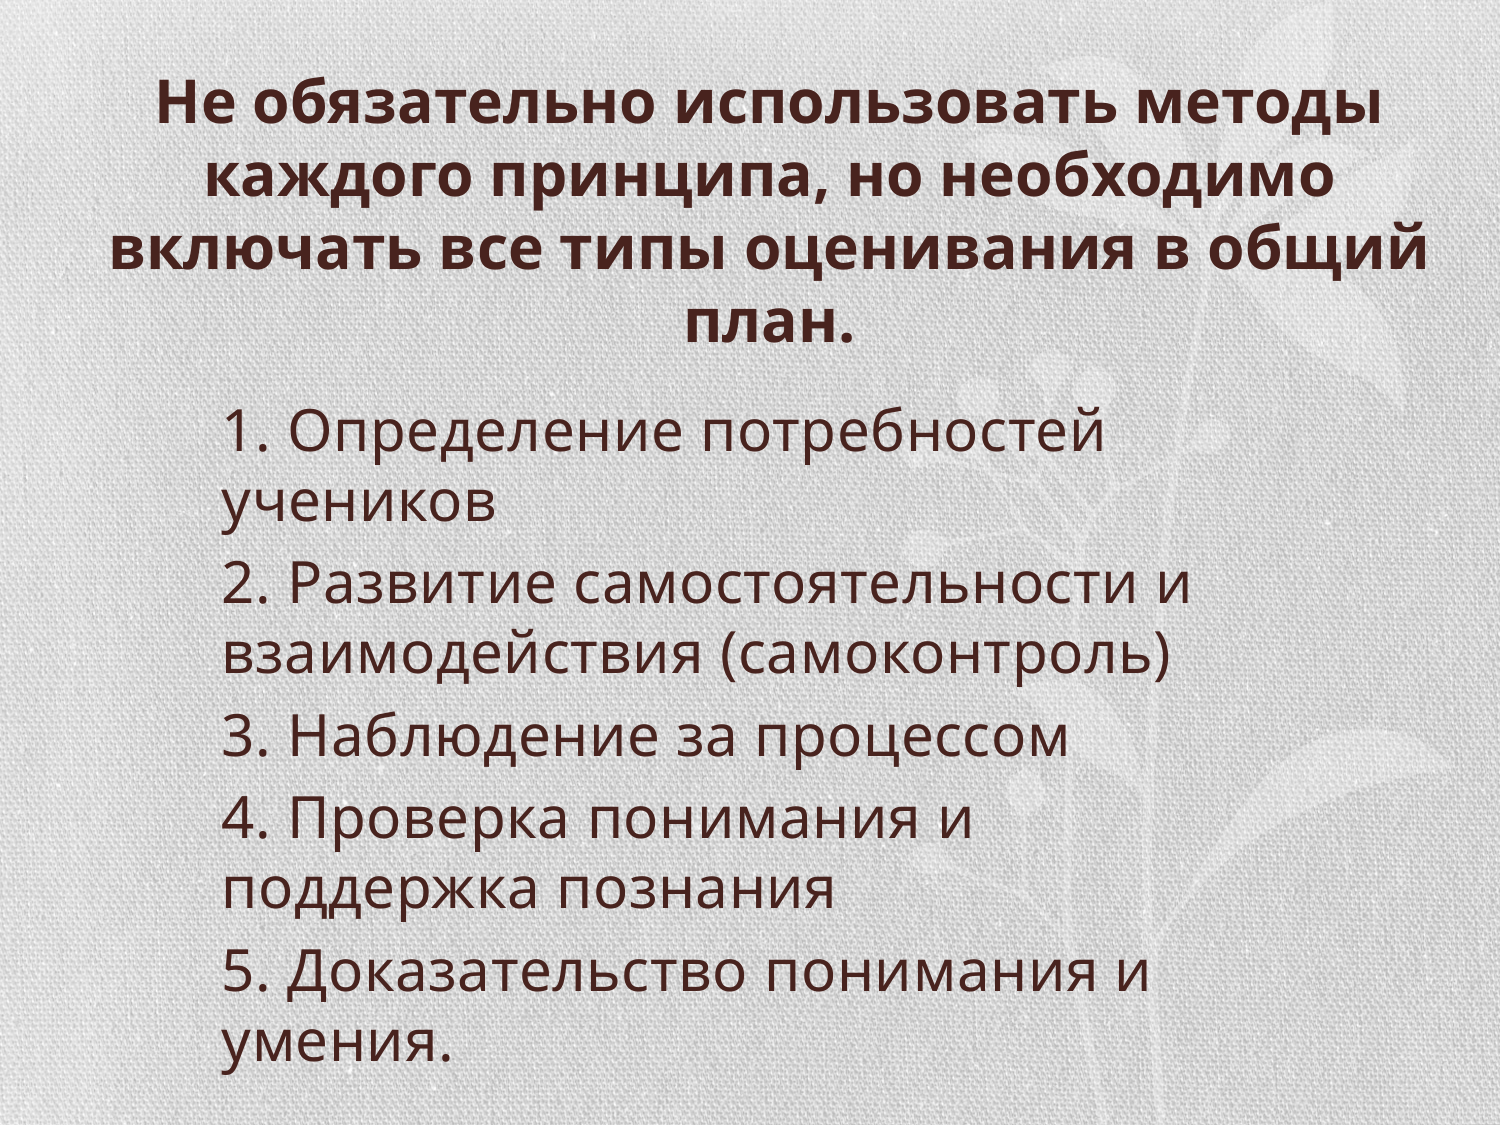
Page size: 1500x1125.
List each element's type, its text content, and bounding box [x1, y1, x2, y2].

title Не обязательно использовать методы каждого принципа, но необходимо включать все типы оценивания в общий план. [64, 54, 1475, 362]
list 1. Определение потребностей учеников 2. Развитие самостоятельности и взаимодействия (самоконтроль) 3. Наблюдение за процессом 4. Проверка понимания и поддержка познания 5. Доказательство понимания и умения. [206, 385, 1294, 1059]
